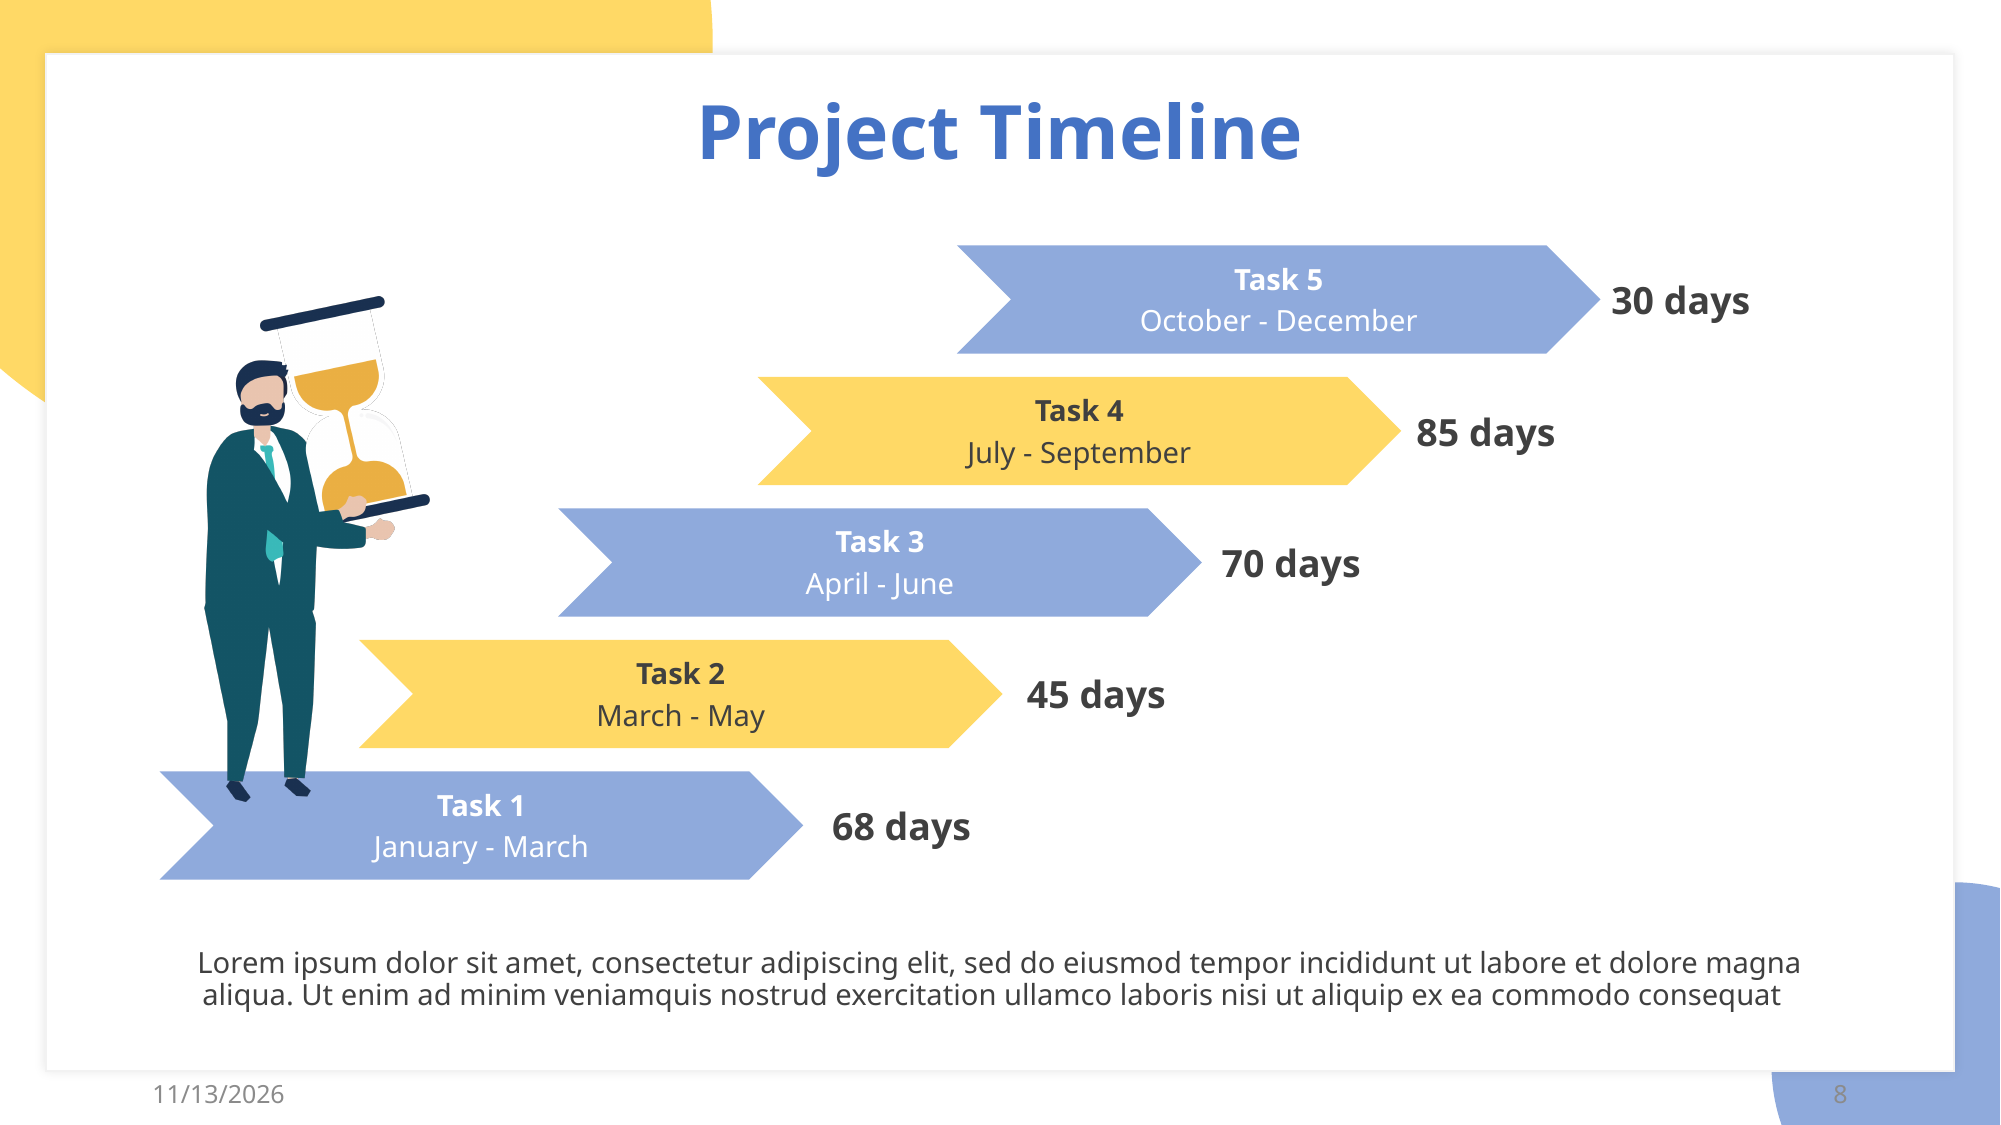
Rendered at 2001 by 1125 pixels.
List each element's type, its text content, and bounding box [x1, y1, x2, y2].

text_box July - September [872, 434, 1287, 470]
text_box Task 5 [1071, 260, 1486, 296]
text_box [0, 0, 714, 401]
text_box Task 3 [672, 523, 1088, 559]
text_box January - March [274, 828, 689, 864]
text_box [555, 507, 1204, 618]
text_box [45, 53, 1955, 1072]
text_box [954, 244, 1603, 355]
text_box [157, 770, 805, 881]
text_box 70 days [1221, 539, 1451, 586]
text_box [755, 375, 1403, 487]
text_box April - June [672, 565, 1088, 601]
text_box Project Timeline [91, 84, 1909, 175]
picture [204, 296, 430, 802]
text_box Lorem ipsum dolor sit amet, consectetur adipiscing elit, sed do eiusmod tempor incididunt ut labore et dolore magna aliqua. Ut enim ad minim veniamquis nostrud exercitation ullamco laboris nisi ut aliquip ex ea commodo consequat [157, 948, 1843, 1012]
text_box 45 days [1026, 671, 1257, 717]
text_box [1863, 881, 2000, 1125]
text_box 68 days [832, 802, 1062, 849]
text_box [430, 638, 1005, 750]
text_box Task 2 [473, 655, 888, 691]
text_box 85 days [1416, 408, 1646, 454]
text_box October - December [1071, 302, 1486, 338]
text_box Task 1 [274, 786, 689, 822]
text_box March - May [473, 697, 888, 733]
slide_number 8 [1412, 1065, 1863, 1125]
text_box Task 4 [872, 392, 1287, 428]
text_box 30 days [1611, 276, 1841, 322]
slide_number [137, 1065, 588, 1125]
